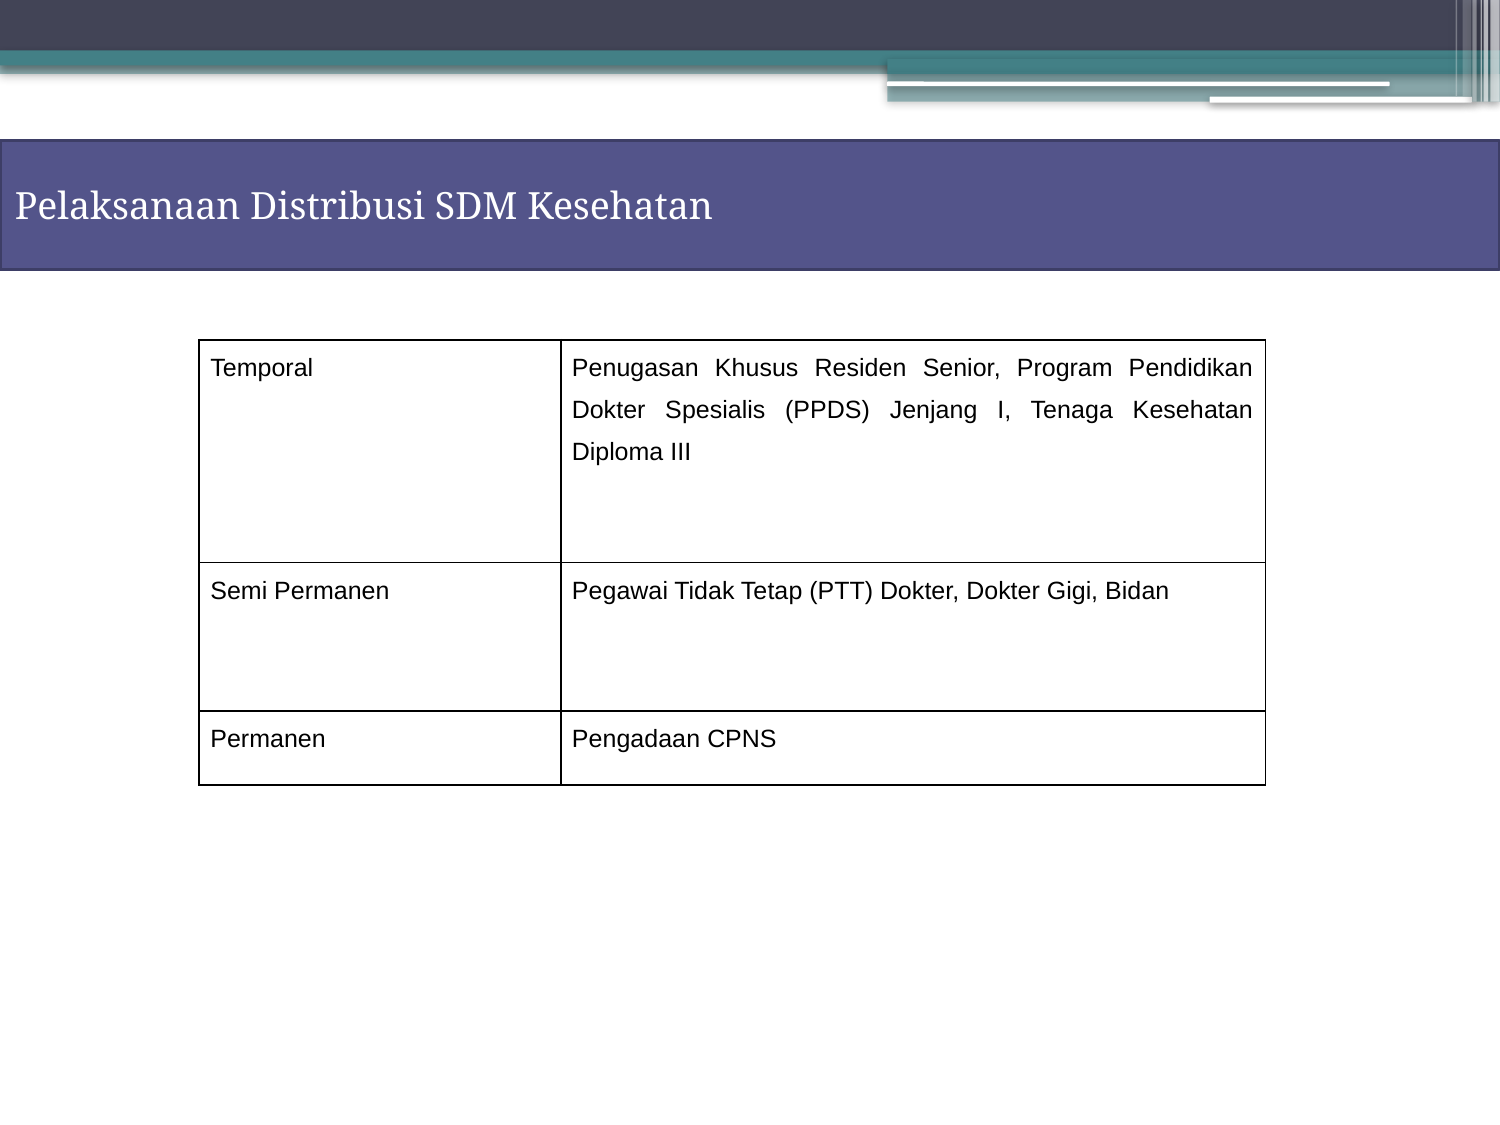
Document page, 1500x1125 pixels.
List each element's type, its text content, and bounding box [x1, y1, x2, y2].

text_box Pelaksanaan Distribusi SDM Kesehatan [0, 139, 1500, 271]
table_header Temporal [200, 341, 560, 562]
table_header Penugasan Khusus Residen Senior, Program Pendidikan Dokter Spesialis (PPDS) Jenjang I, Tenaga Kesehatan Diploma III [562, 341, 1265, 562]
table_cell Pegawai Tidak Tetap (PTT) Dokter, Dokter Gigi, Bidan [562, 563, 1265, 710]
table_cell Pengadaan CPNS [562, 712, 1265, 784]
table_cell Semi Permanen [200, 563, 560, 710]
table_cell Permanen [200, 712, 560, 784]
